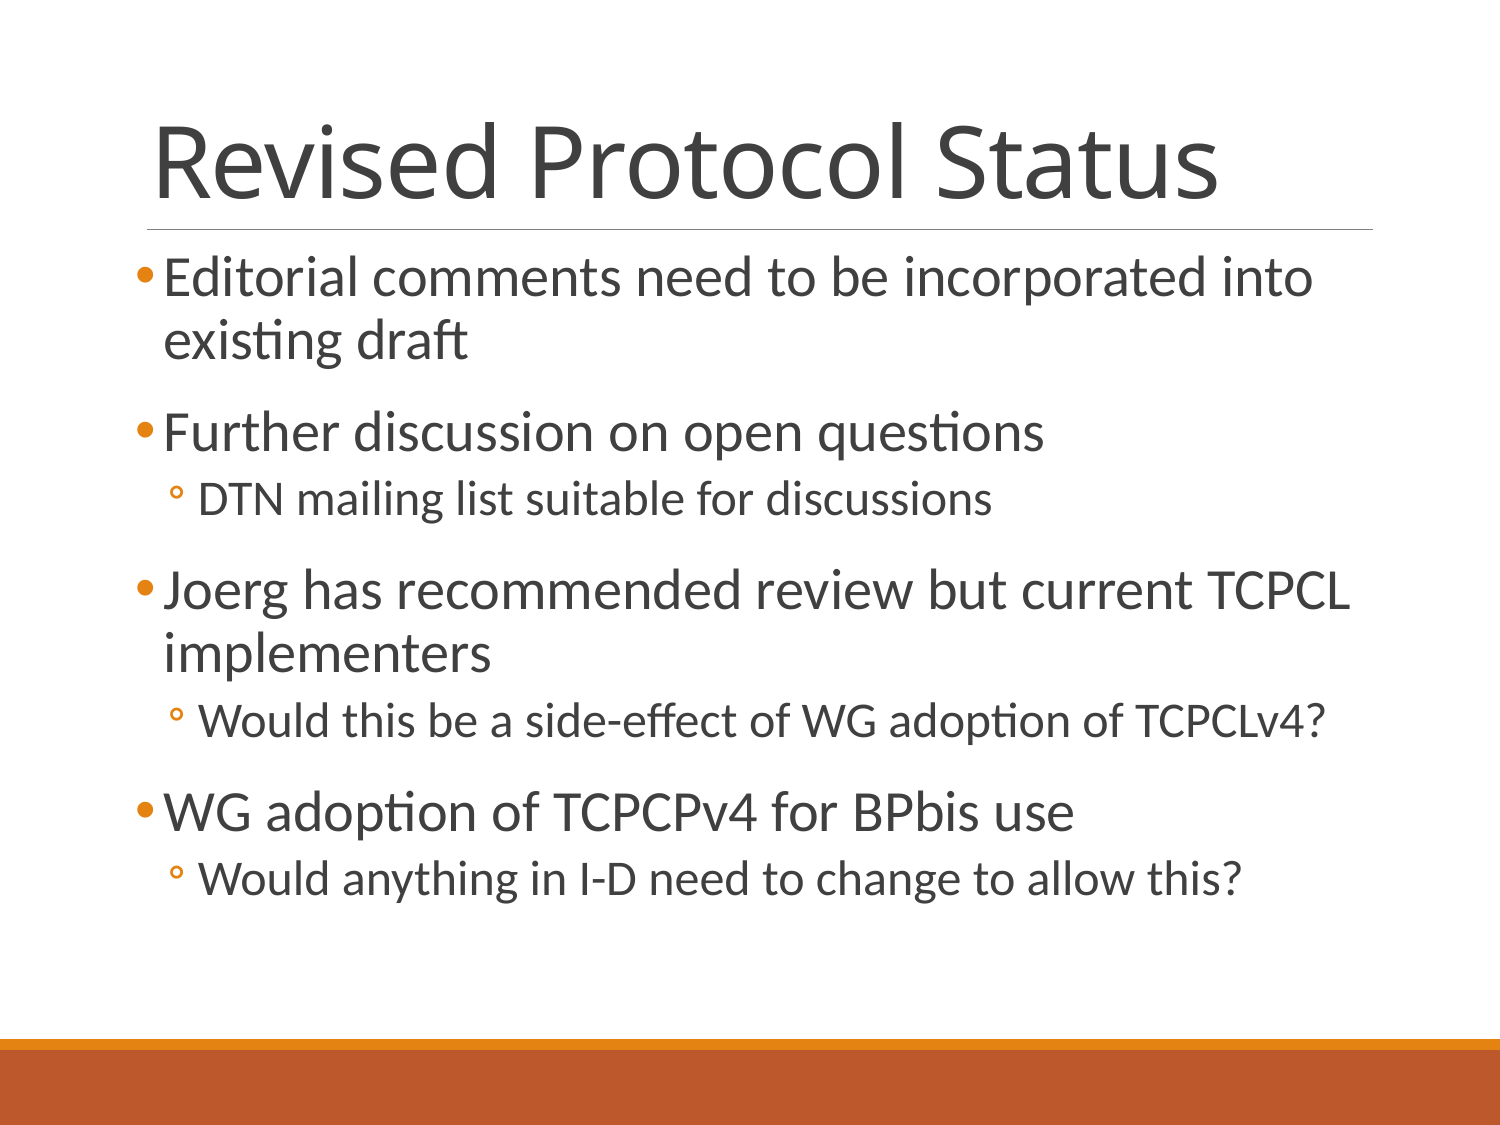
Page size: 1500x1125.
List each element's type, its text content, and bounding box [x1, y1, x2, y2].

list Editorial comments need to be incorporated into existing draft Further discussion on open questions DTN mailing list suitable for discussions Joerg has recommended review but current TCPCL implementers Would this be a side-effect of WG adoption of TCPCLv4? WG adoption of TCPCPv4 for BPbis use Would anything in I-D need to change to allow this? [135, 238, 1387, 963]
title Revised Protocol Status [135, 47, 1373, 227]
